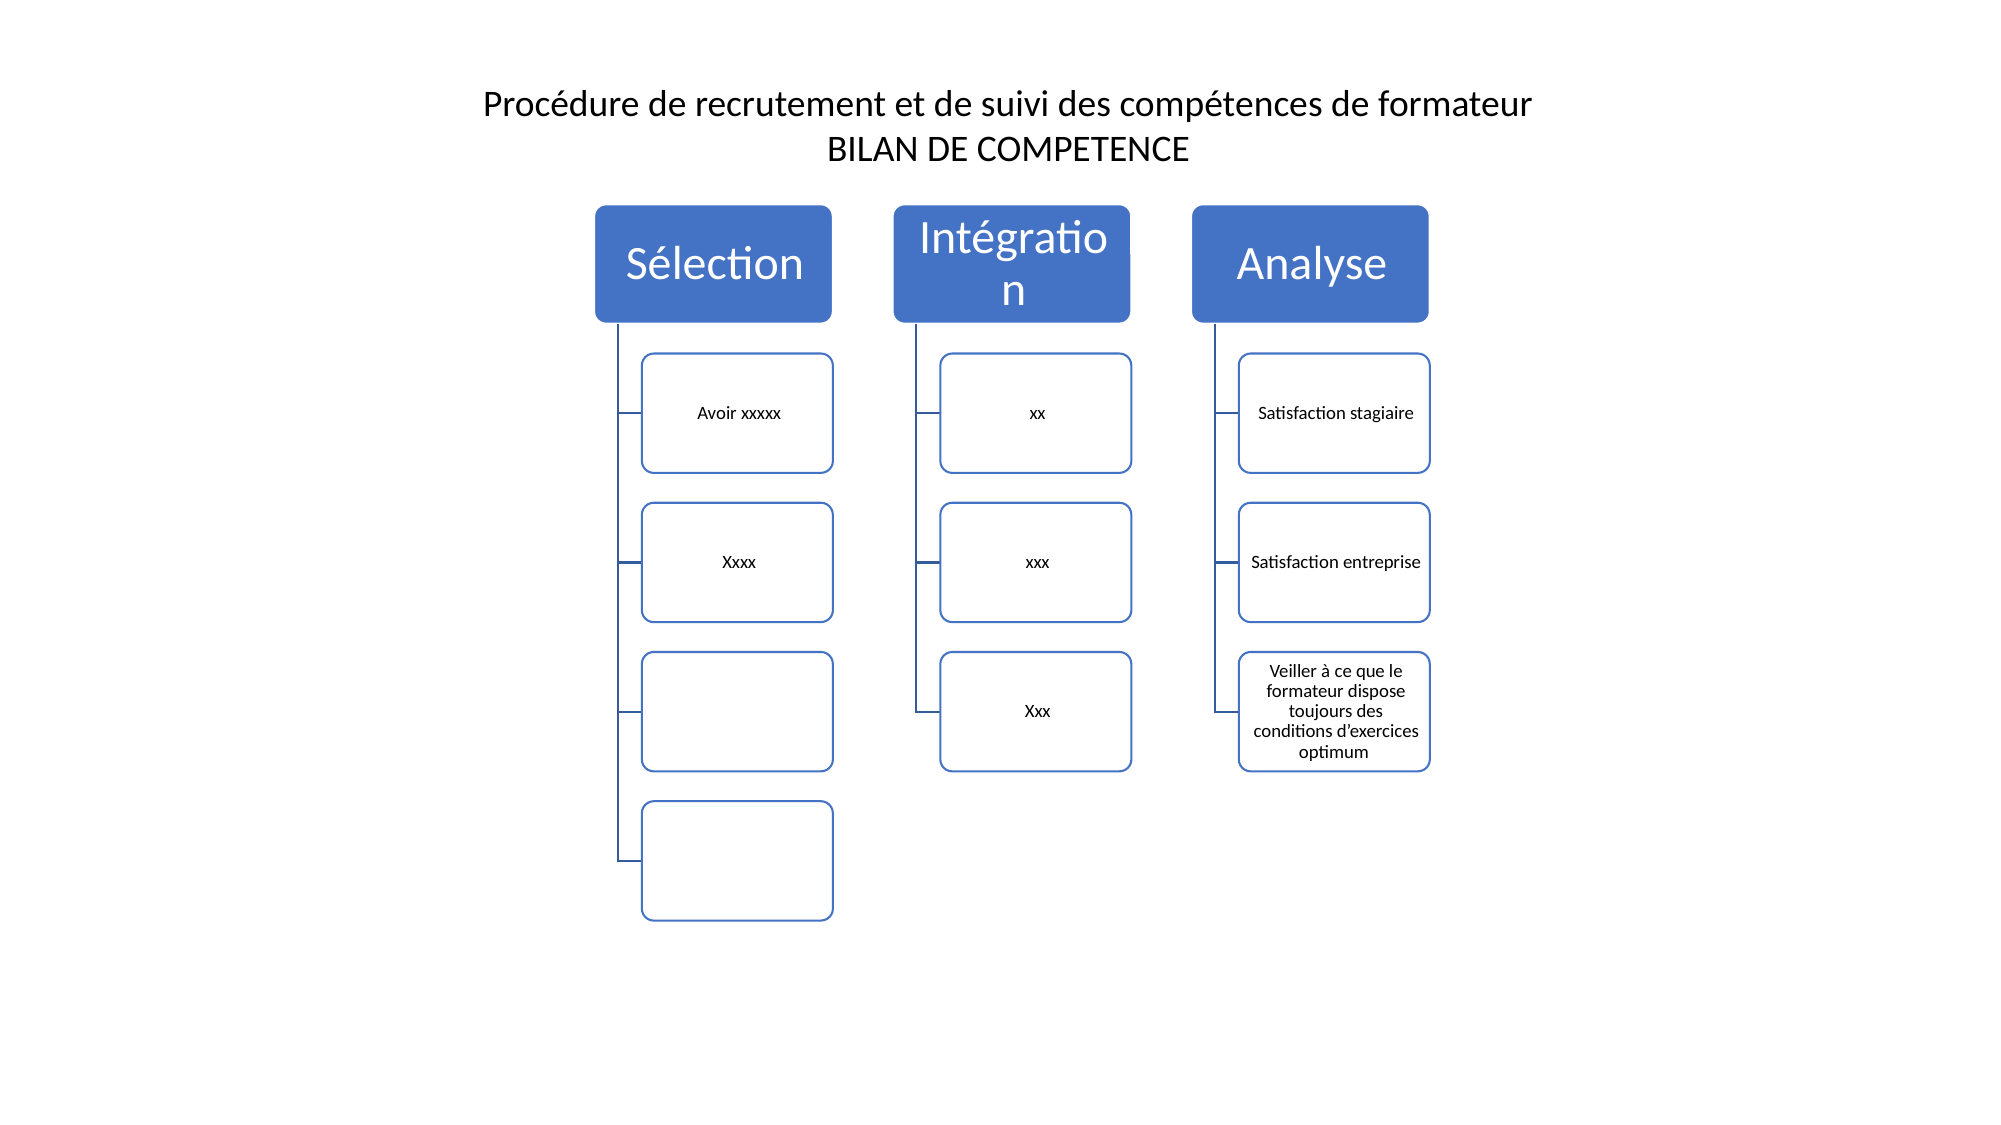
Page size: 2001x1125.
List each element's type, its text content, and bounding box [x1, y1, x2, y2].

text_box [119, 203, 1905, 922]
text_box Procédure de recrutement et de suivi des compétences de formateur BILAN DE COMPETENCE [191, 71, 1826, 177]
